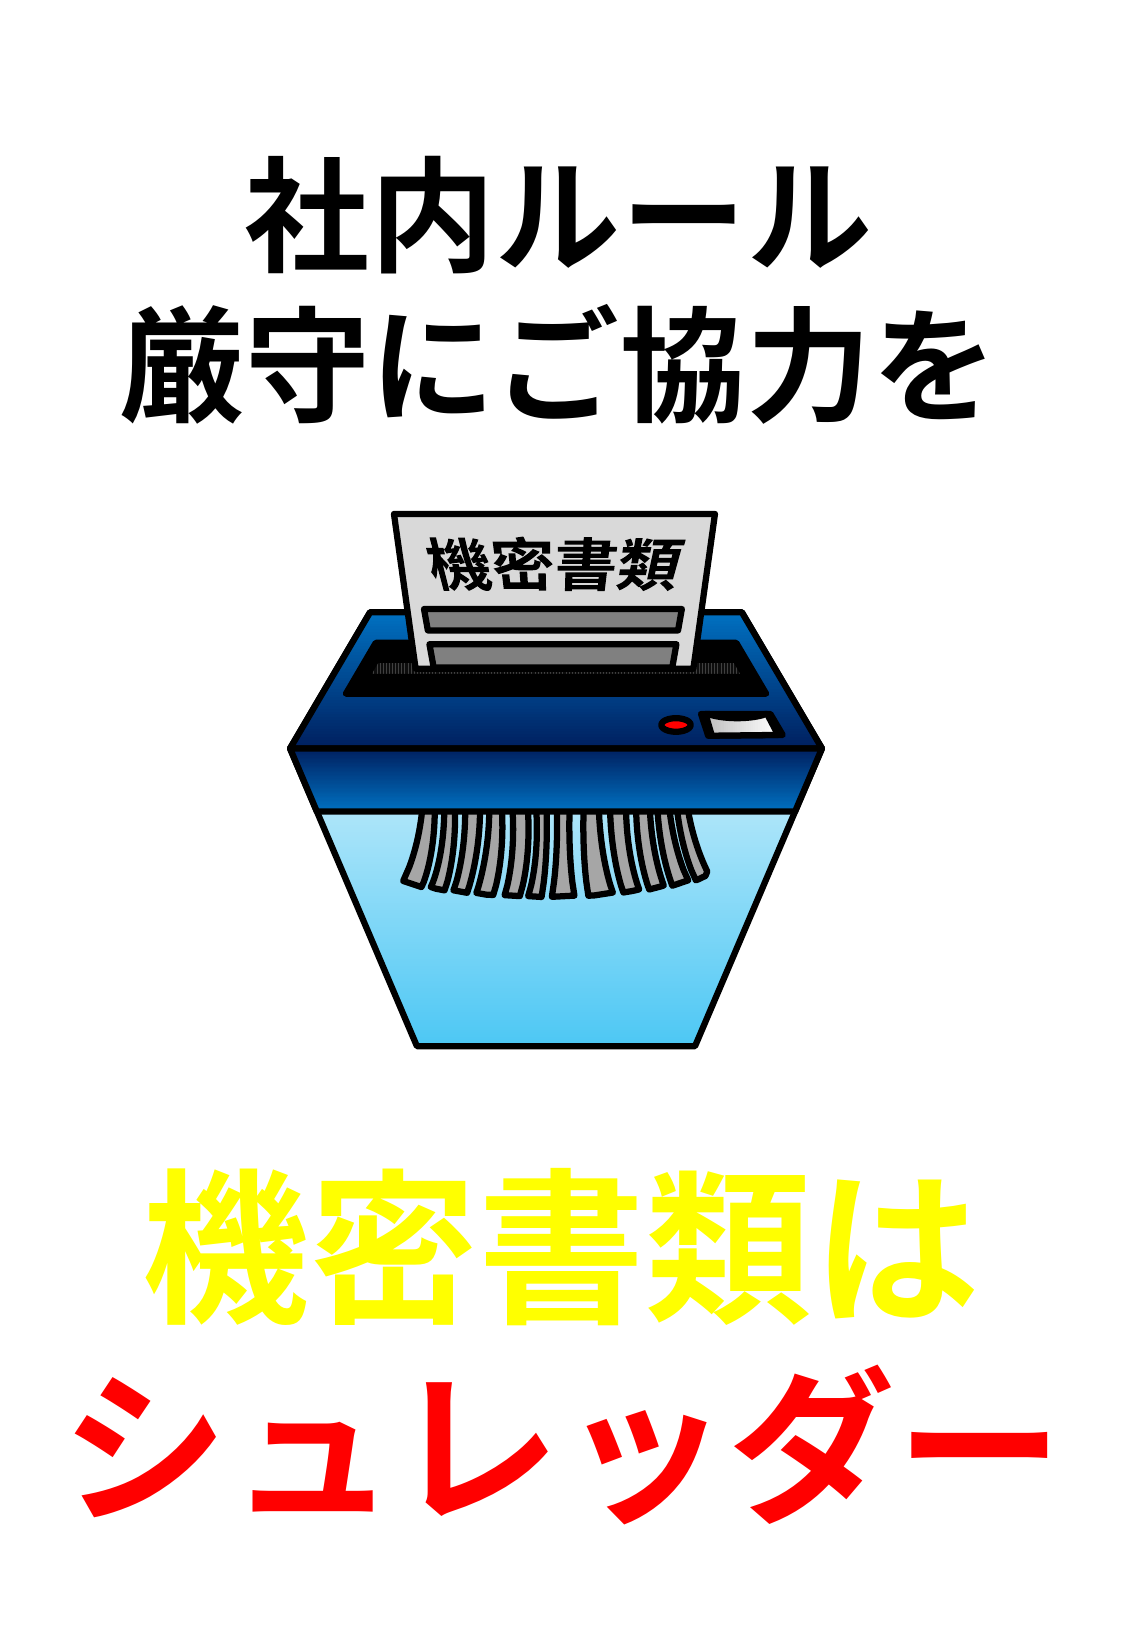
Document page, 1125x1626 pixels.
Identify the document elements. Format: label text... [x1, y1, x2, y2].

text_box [289, 513, 823, 1047]
text_box 機密書類は シュレッダー [0, 1136, 1125, 1551]
text_box 社内ルール 厳守にご協力を [0, 129, 1125, 445]
